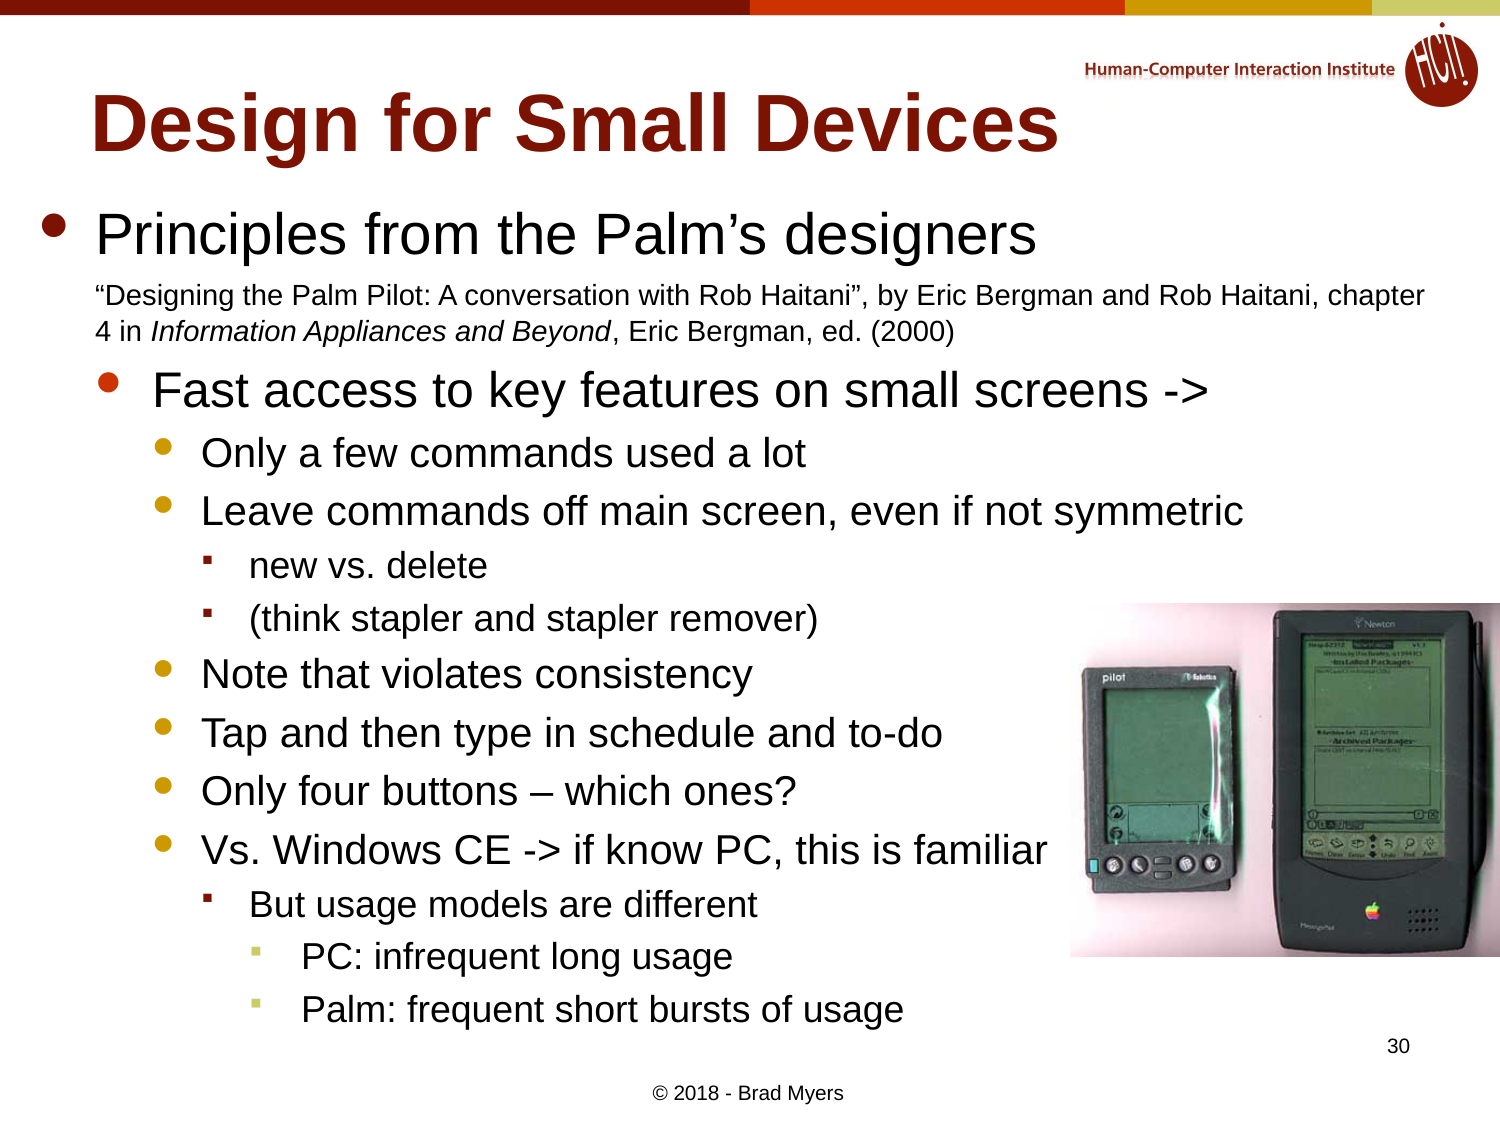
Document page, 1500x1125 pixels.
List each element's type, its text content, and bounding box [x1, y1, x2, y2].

title Design for Small Devices [74, 19, 1313, 176]
picture [1070, 603, 1500, 958]
picture [1313, 22, 1478, 107]
slide_number 30 [1074, 1024, 1426, 1101]
footer © 2018 - Brad Myers [510, 1071, 987, 1125]
list Principles from the Palm’s designers “Designing the Palm Pilot: A conversation with Rob Haitani”, by Eric Bergman and Rob Haitani, chapter 4 in Information Appliances and Beyond, Eric Bergman, ed. (2000) Fast access to key features on small screens -> Only a few commands used a lot Leave commands off main screen, even if not symmetric new vs. delete (think stapler and stapler remover) Note that violates consistency Tap and then type in schedule and to-do Only four buttons – which ones? Vs. Windows CE -> if know PC, this is familiar But usage models are different PC: infrequent long usage Palm: frequent short bursts of usage [23, 188, 1444, 969]
